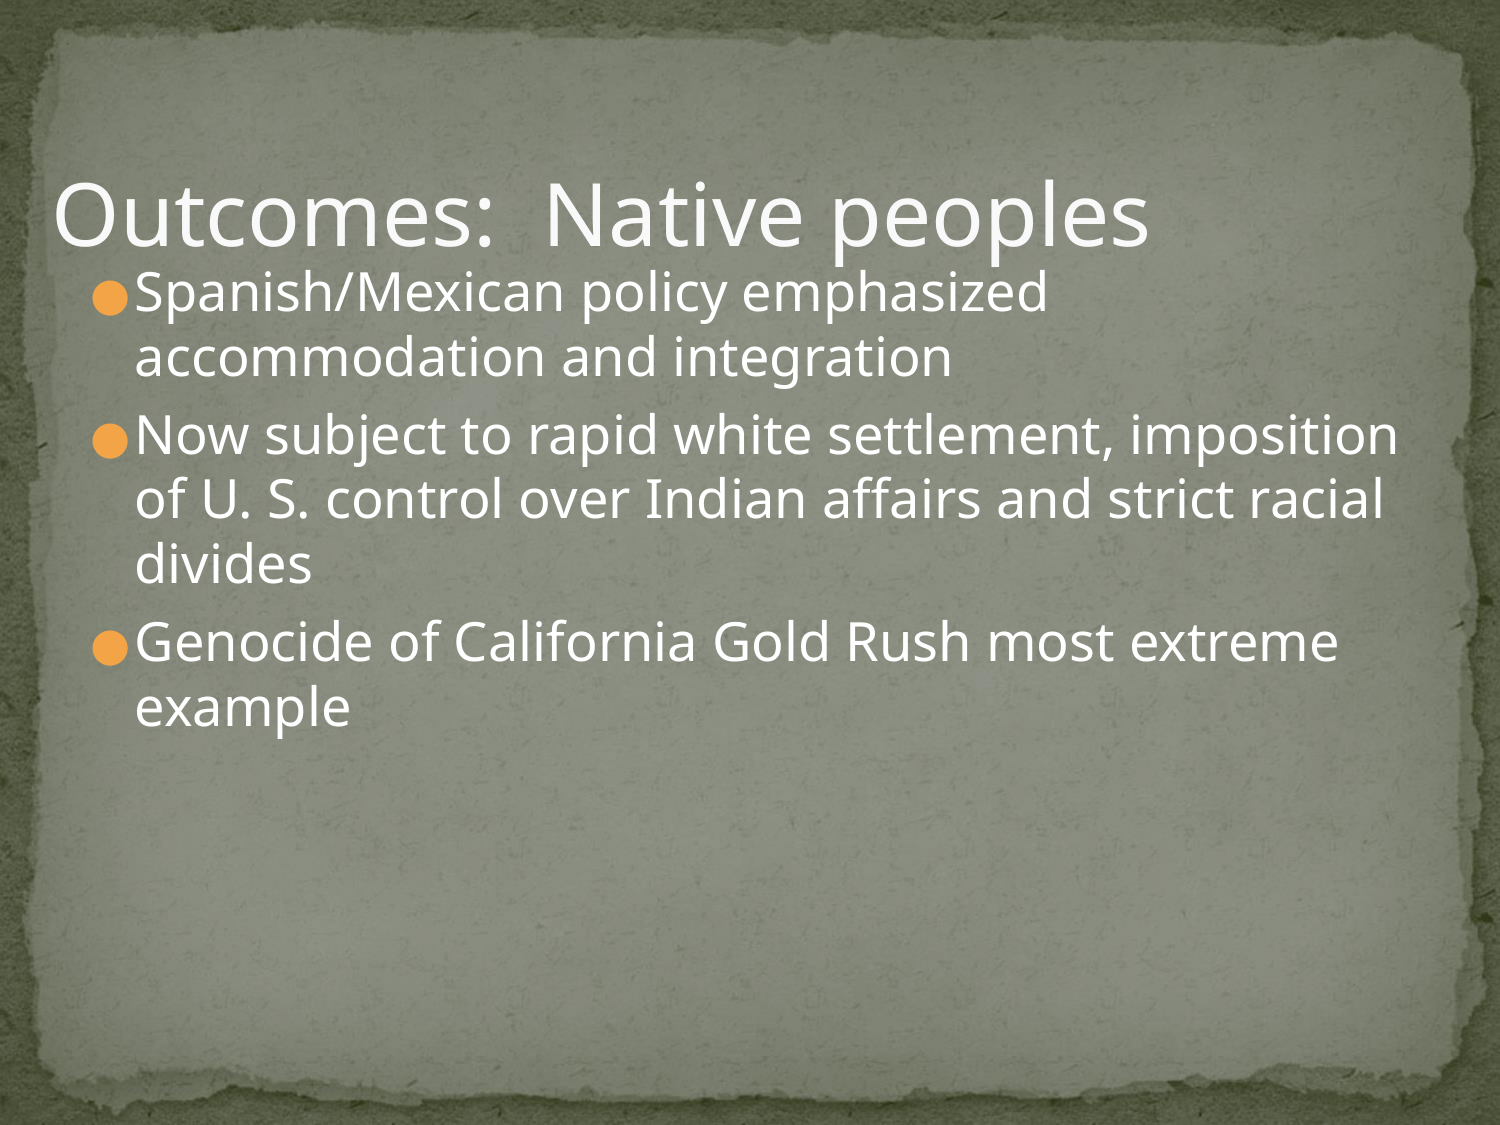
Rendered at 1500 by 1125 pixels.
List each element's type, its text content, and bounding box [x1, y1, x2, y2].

list Spanish/Mexican policy emphasized accommodation and integration Now subject to rapid white settlement, imposition of U. S. control over Indian affairs and strict racial divides Genocide of California Gold Rush most extreme example [75, 272, 1425, 1000]
title Outcomes: Native peoples [36, 24, 1425, 272]
picture [0, 0, 1500, 1125]
